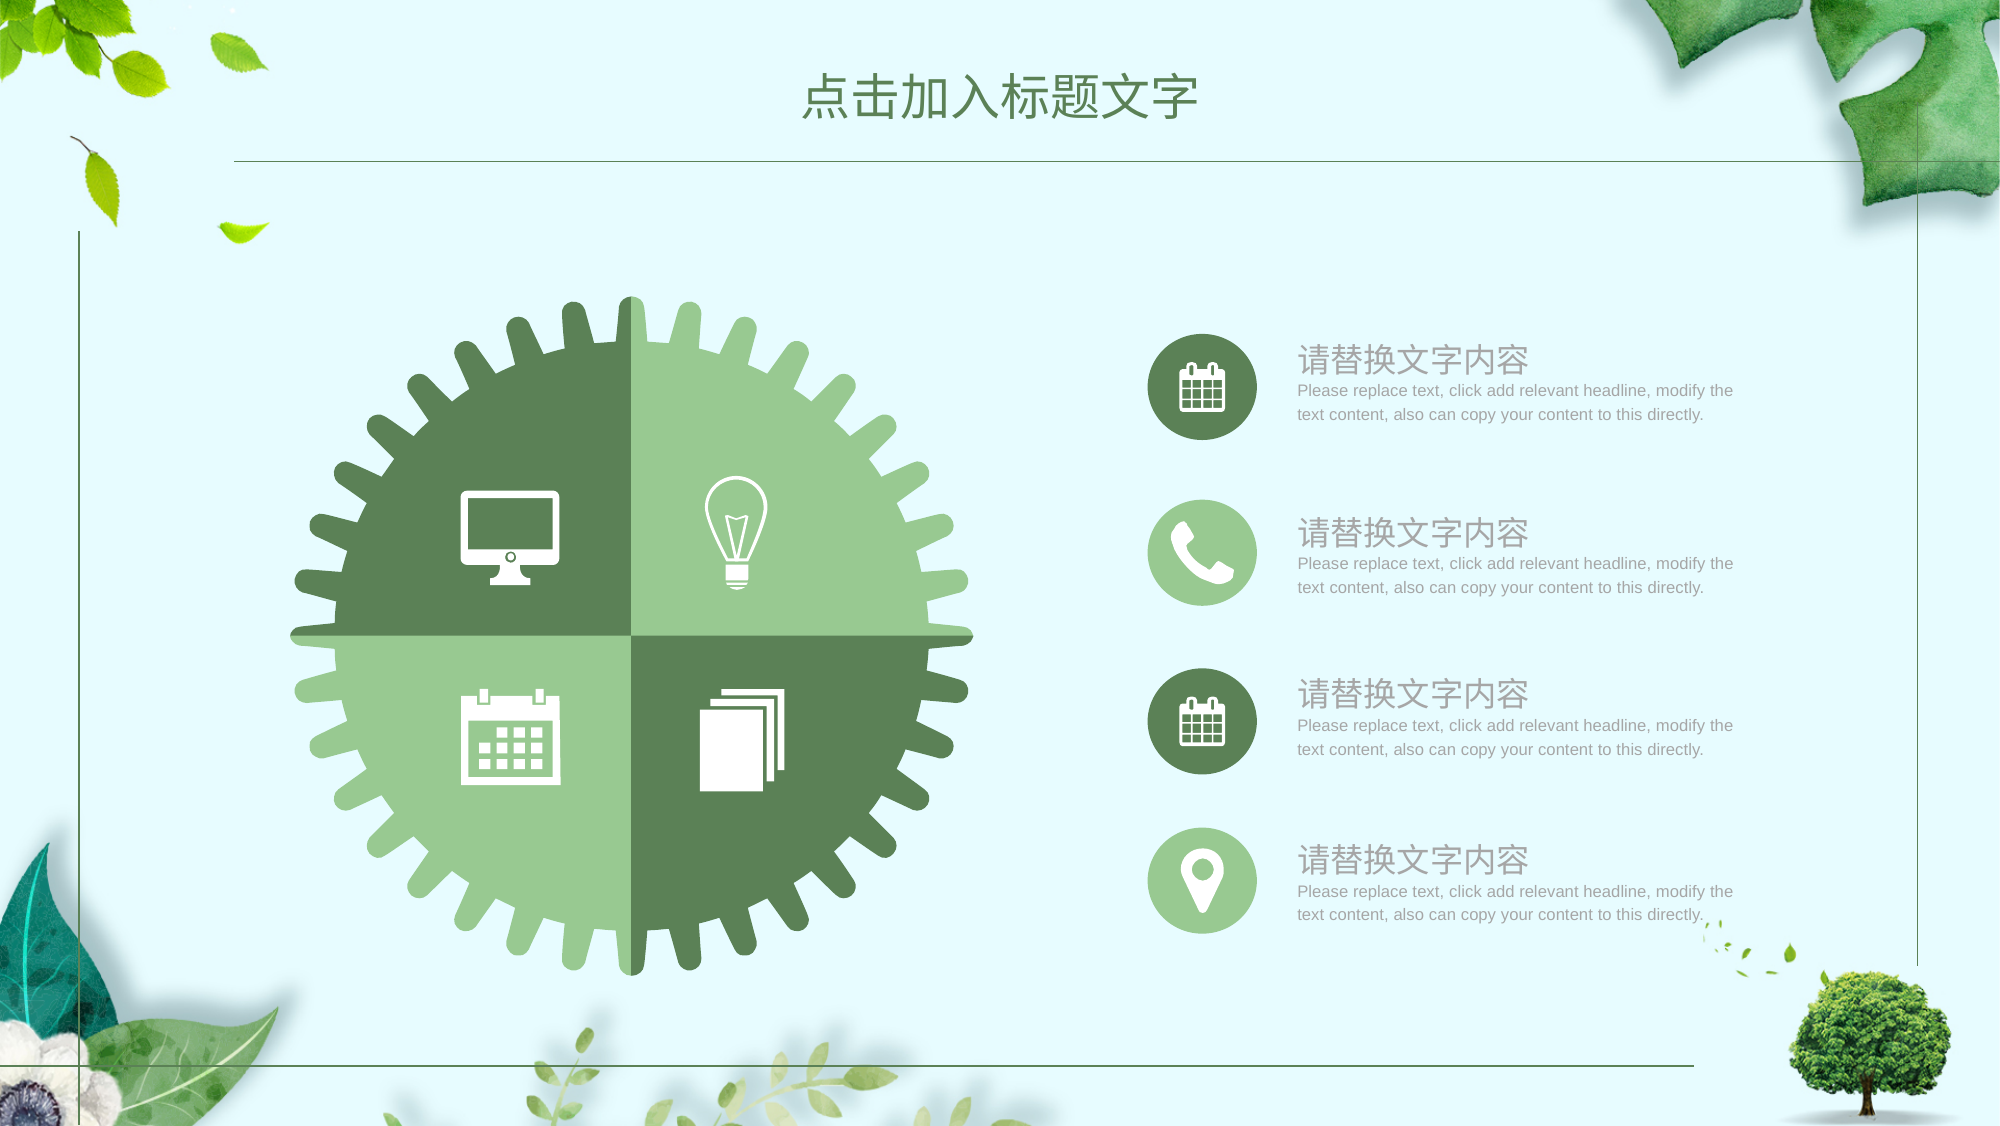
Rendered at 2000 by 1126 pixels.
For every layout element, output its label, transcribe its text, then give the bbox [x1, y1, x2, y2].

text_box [1147, 668, 1258, 775]
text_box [1147, 499, 1258, 606]
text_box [234, 101, 2000, 966]
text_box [1297, 330, 1743, 424]
text_box 点击加入标题文字 [632, 58, 1368, 101]
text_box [1147, 333, 1258, 441]
picture [1694, 966, 2000, 1126]
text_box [1297, 504, 1755, 597]
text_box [1297, 665, 1743, 759]
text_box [289, 296, 974, 976]
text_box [0, 230, 1694, 1126]
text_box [1297, 831, 1743, 924]
picture [0, 0, 2000, 230]
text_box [1147, 827, 1258, 934]
